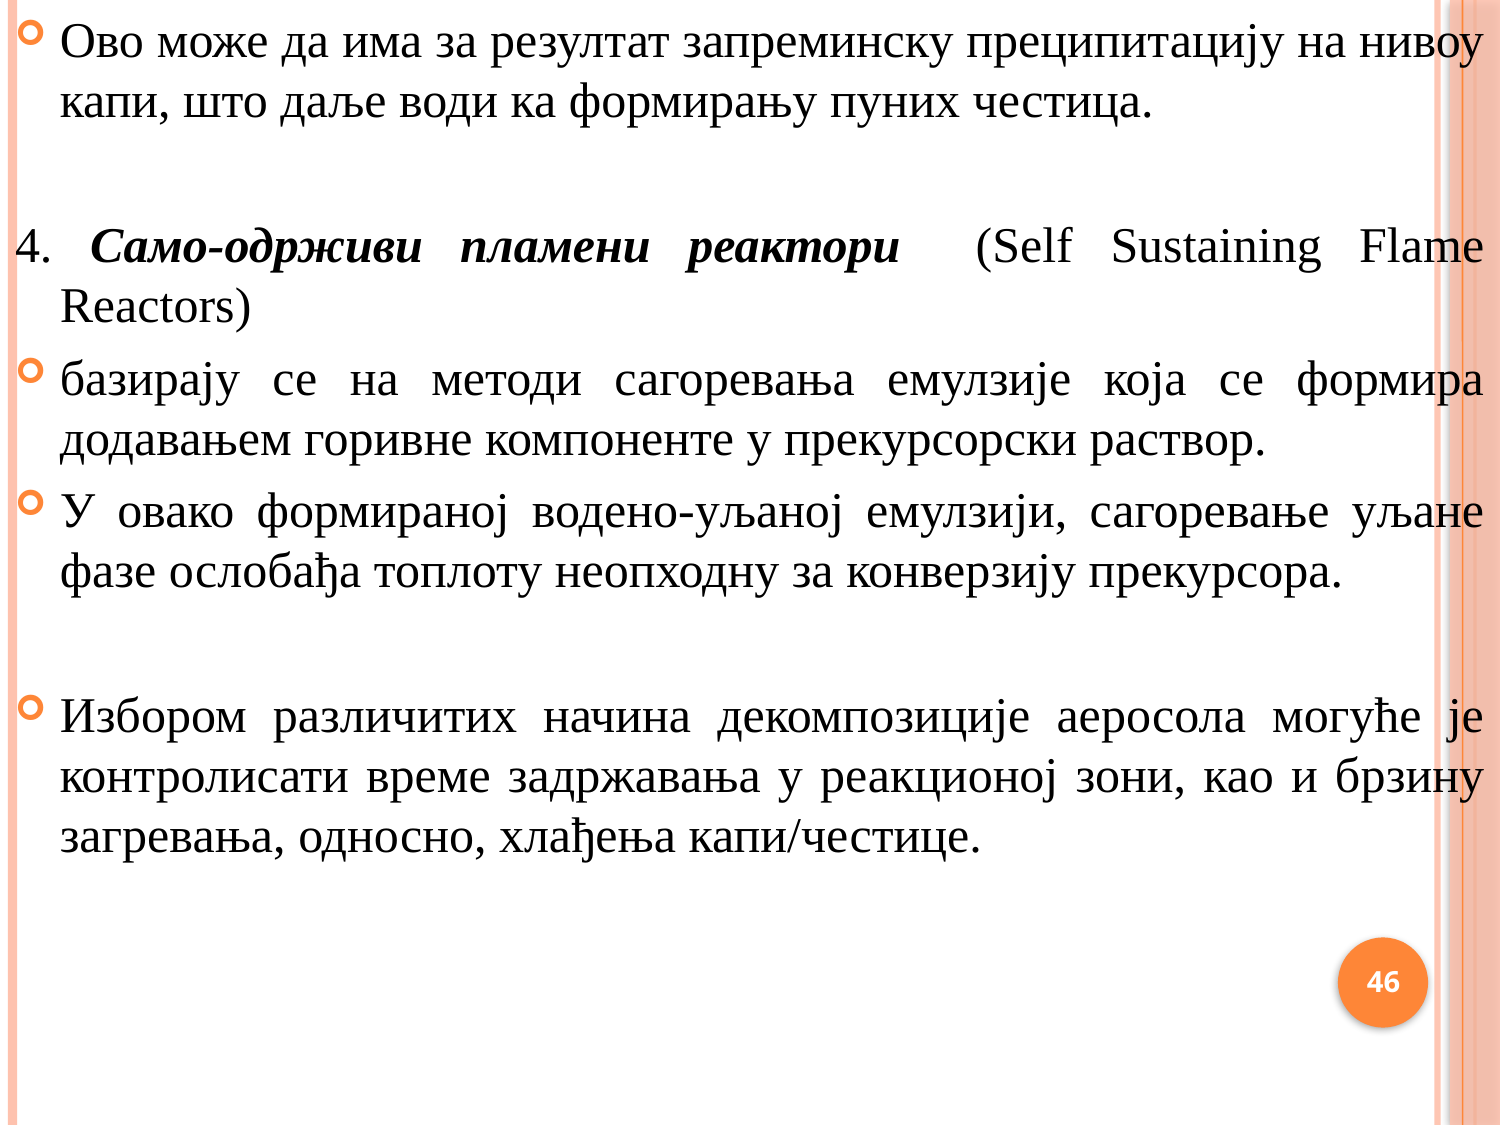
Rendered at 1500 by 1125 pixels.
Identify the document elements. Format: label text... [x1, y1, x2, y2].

slide_number 46 [1333, 940, 1434, 1026]
list Ово може да има за резултат запреминску преципитацију на нивоу капи, што даље води ка формирању пуних честица. 4. Само-одрживи пламени реактори (Self Sustaining Flame Reactors) базирају се на методи сагоревања емулзије која се формира додавањем горивне компоненте у прекурсорски раствор. У овако формираној водено-уљаној емулзији, сагоревање уљане фазе ослобађа топлоту неопходну за конверзију прекурсора. Избором различитих начина декомпозиције аеросола могуће је контролисати време задржавања у реакционој зони, као и брзину загревања, односно, хлађења капи/честице. [0, 0, 1500, 1125]
